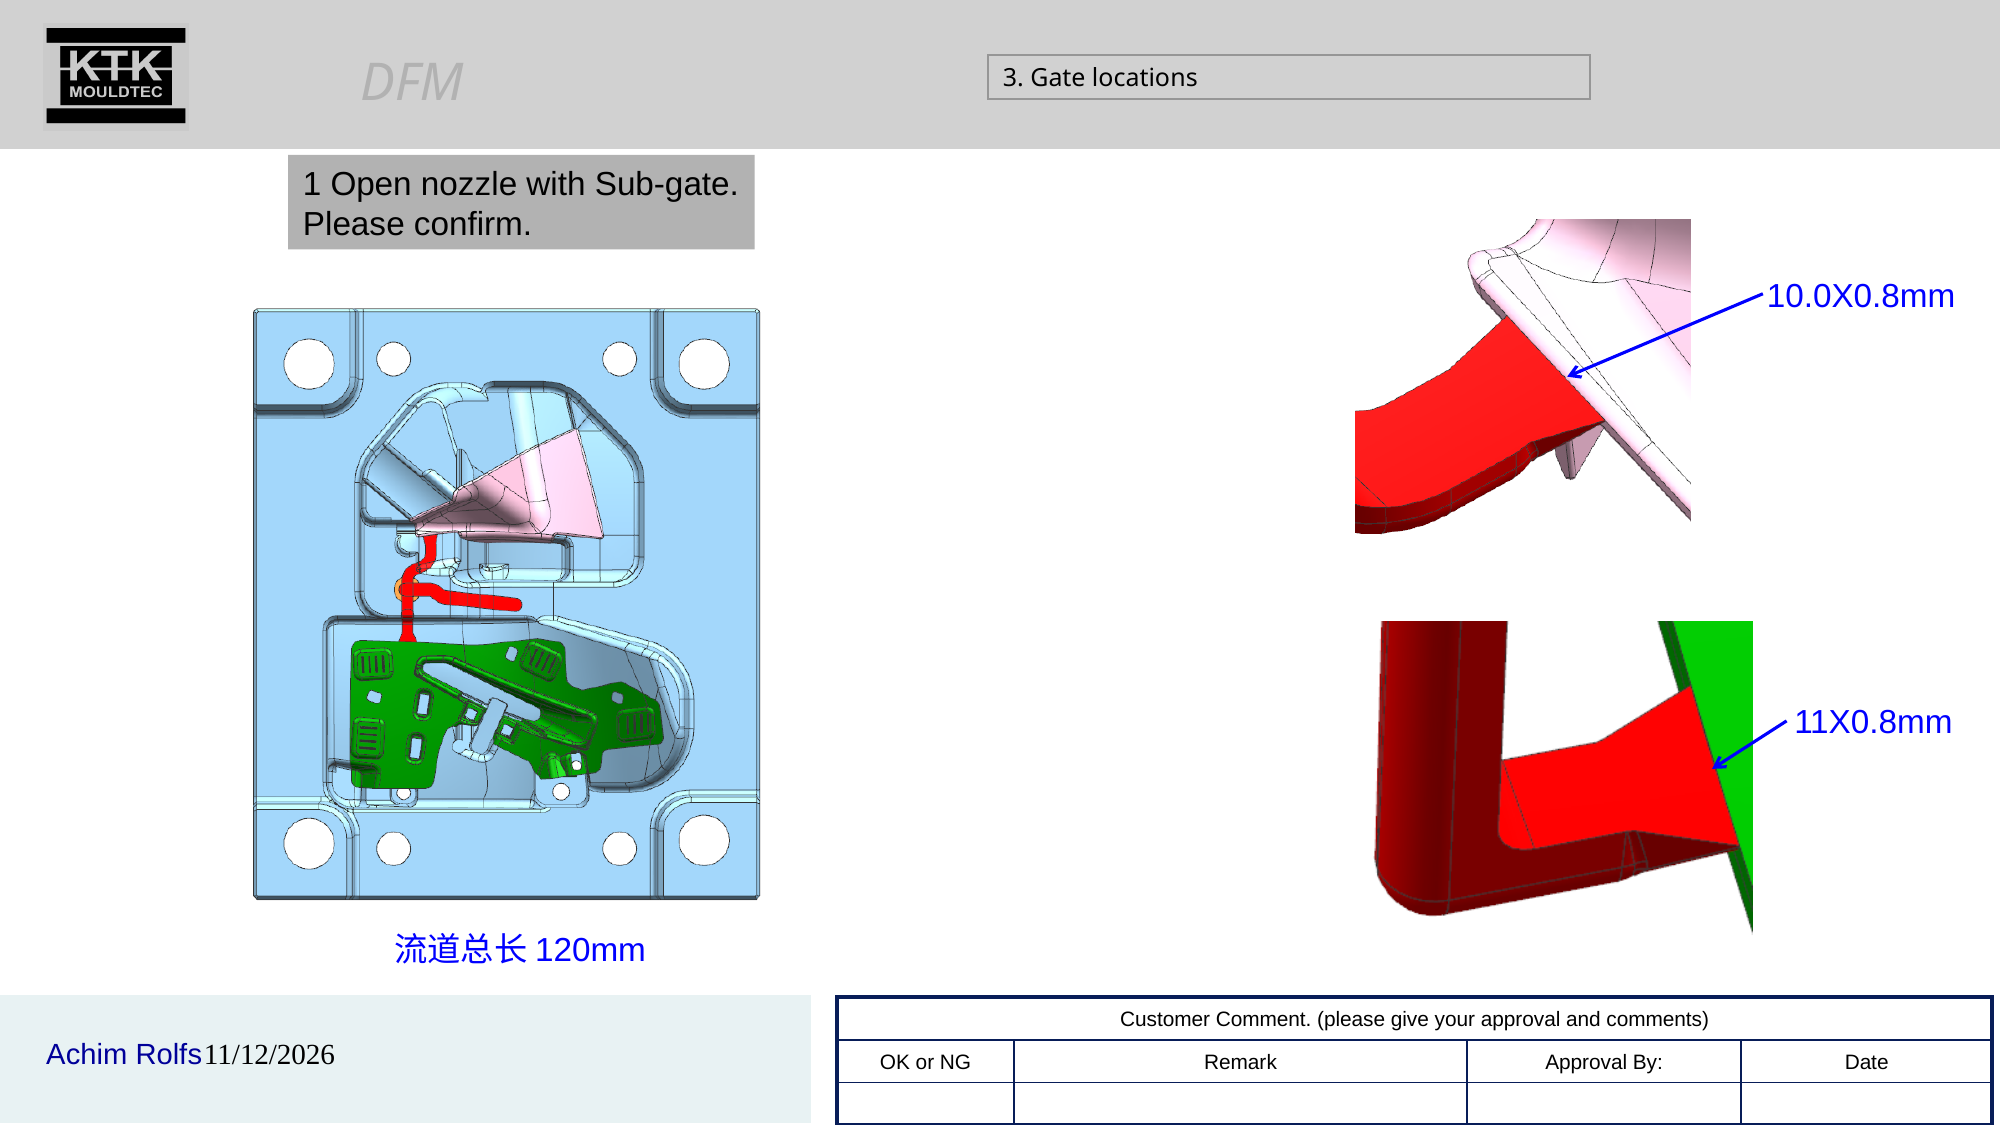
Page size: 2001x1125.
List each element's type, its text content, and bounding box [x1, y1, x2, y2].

text_box 流道总长120mm [379, 930, 662, 975]
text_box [1566, 293, 1764, 377]
text_box 3. Gate locations [988, 54, 1591, 100]
picture [220, 284, 788, 921]
text_box 1 Open nozzle with Sub-gate. Please confirm. [288, 154, 755, 250]
picture [1354, 621, 1753, 948]
slide_number [188, 1027, 433, 1106]
picture [1355, 219, 1692, 538]
text_box 10.0X0.8mm [1752, 267, 2000, 322]
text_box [1711, 720, 1787, 770]
text_box 11X0.8mm [1779, 692, 1968, 747]
